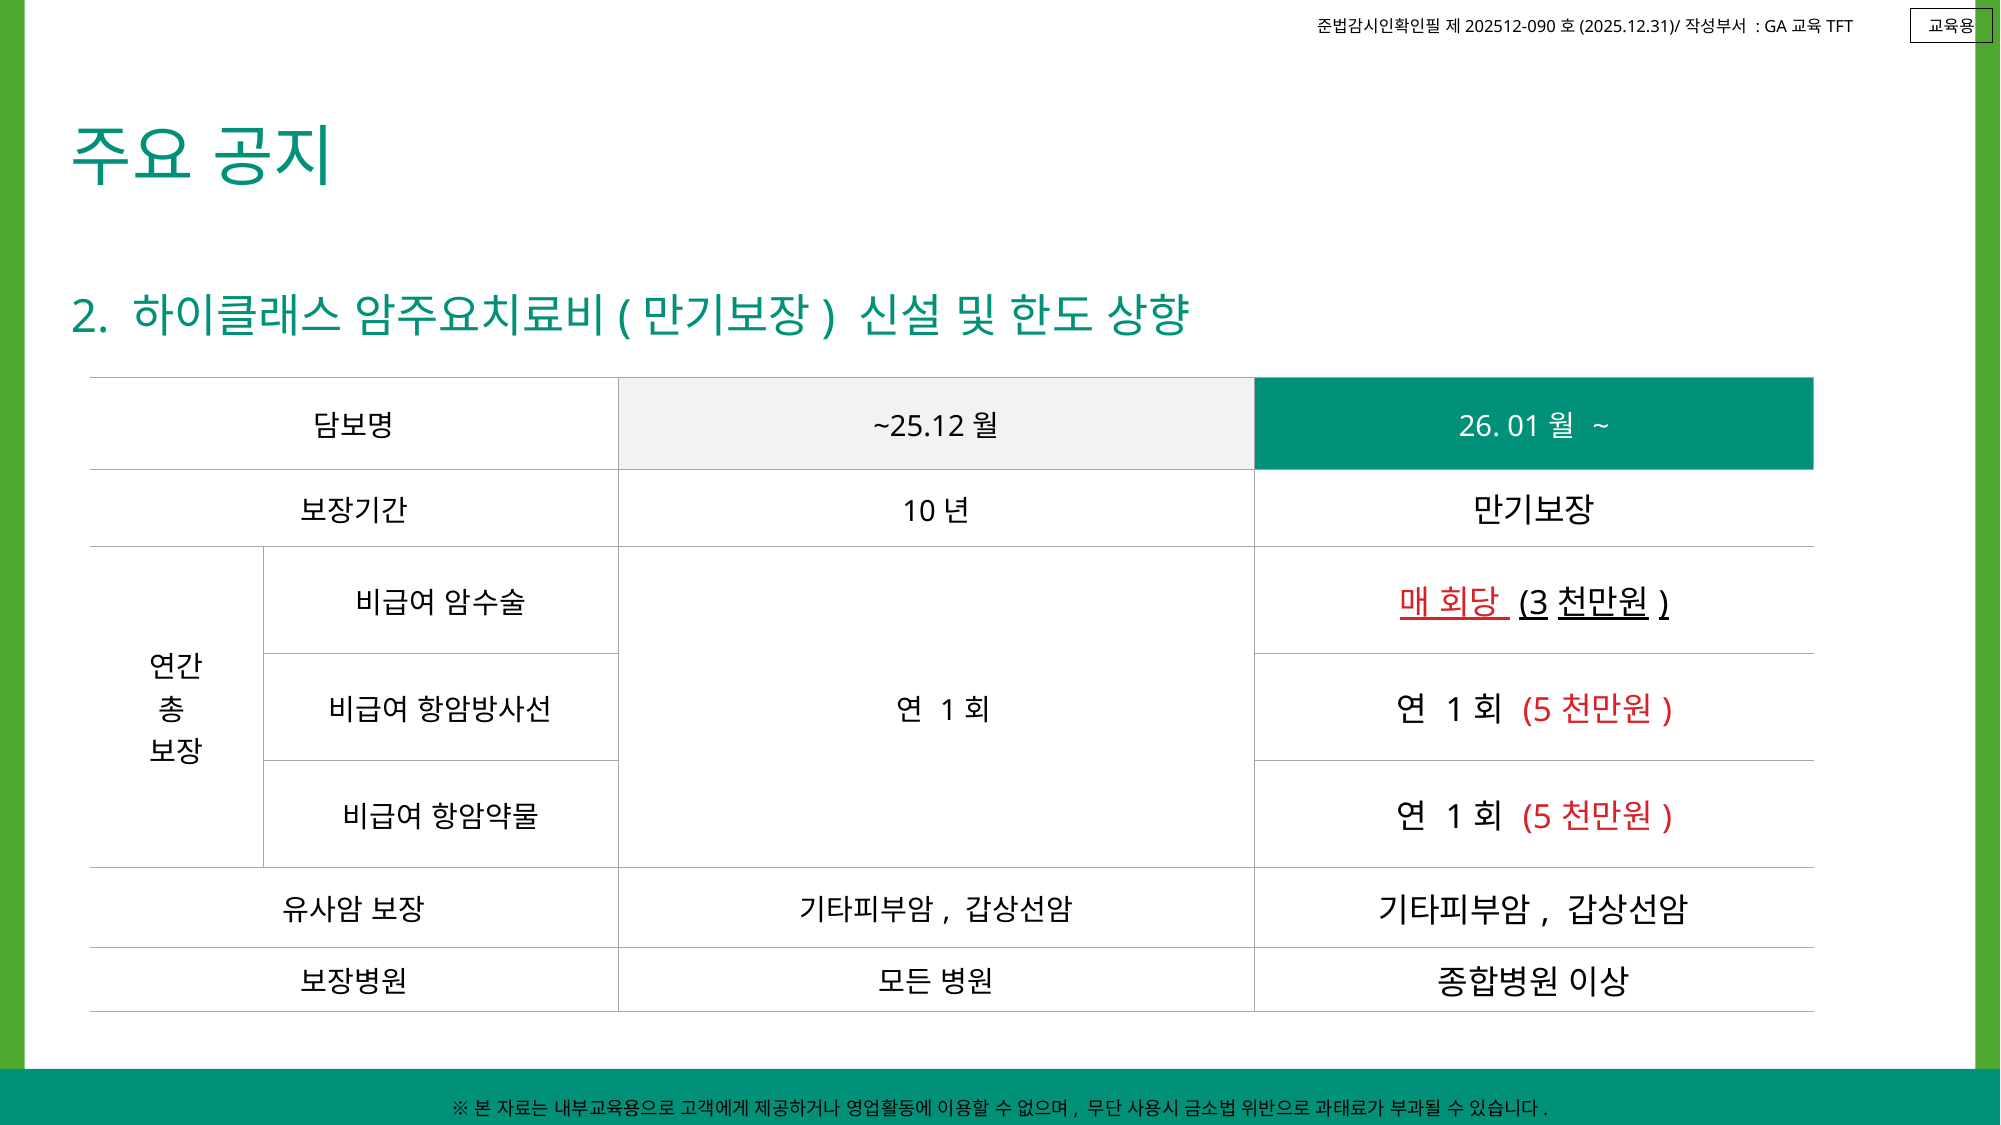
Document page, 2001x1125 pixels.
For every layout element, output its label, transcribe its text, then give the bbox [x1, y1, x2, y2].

text_box ※본 자료는 내부교육용으로 고객에게 제공하거나 영업활동에 이용할 수 없으며, 무단 사용시 금소법 위반으로 과태료가 부과될 수 있습니다. [373, 1088, 1627, 1125]
table_header 26. 01월 ~ [1255, 378, 1813, 469]
table_header 담보명 [90, 378, 618, 469]
table_cell 비급여 암수술 [264, 547, 618, 653]
text_box 교육용 [1910, 8, 1993, 43]
table_cell 기타피부암, 갑상선암 [1255, 868, 1814, 947]
table_cell 만기보장 [1255, 470, 1814, 546]
table_cell 연 1회 (5천만원) [1255, 761, 1814, 867]
table_cell 종합병원 이상 [1255, 948, 1814, 1011]
table_cell 비급여 항암약물 [264, 761, 618, 867]
table_cell 10년 [619, 470, 1254, 546]
text_box [0, 0, 26, 1067]
table_cell 유사암 보장 [90, 868, 618, 947]
table_cell 보장병원 [90, 948, 618, 1011]
text_box [1974, 0, 2000, 1067]
table_cell 비급여 항암방사선 [264, 654, 618, 760]
table_cell 기타피부암, 갑상선암 [619, 868, 1254, 947]
text_box [0, 1067, 2000, 1125]
table_header ~25.12월 [619, 378, 1254, 469]
table_cell 연간 총 보장 [90, 547, 263, 867]
table_cell 모든 병원 [619, 948, 1254, 1011]
text_box 주요 공지 [70, 113, 433, 195]
table_cell 연 1회 [619, 547, 1254, 867]
table_cell 보장기간 [90, 470, 618, 546]
text_box 2. 하이클래스 암주요치료비(만기보장) 신설 및 한도 상향 [70, 286, 1910, 342]
table_cell 연 1회 (5천만원) [1255, 654, 1814, 760]
table_cell 매 회당 (3천만원) [1255, 547, 1814, 653]
